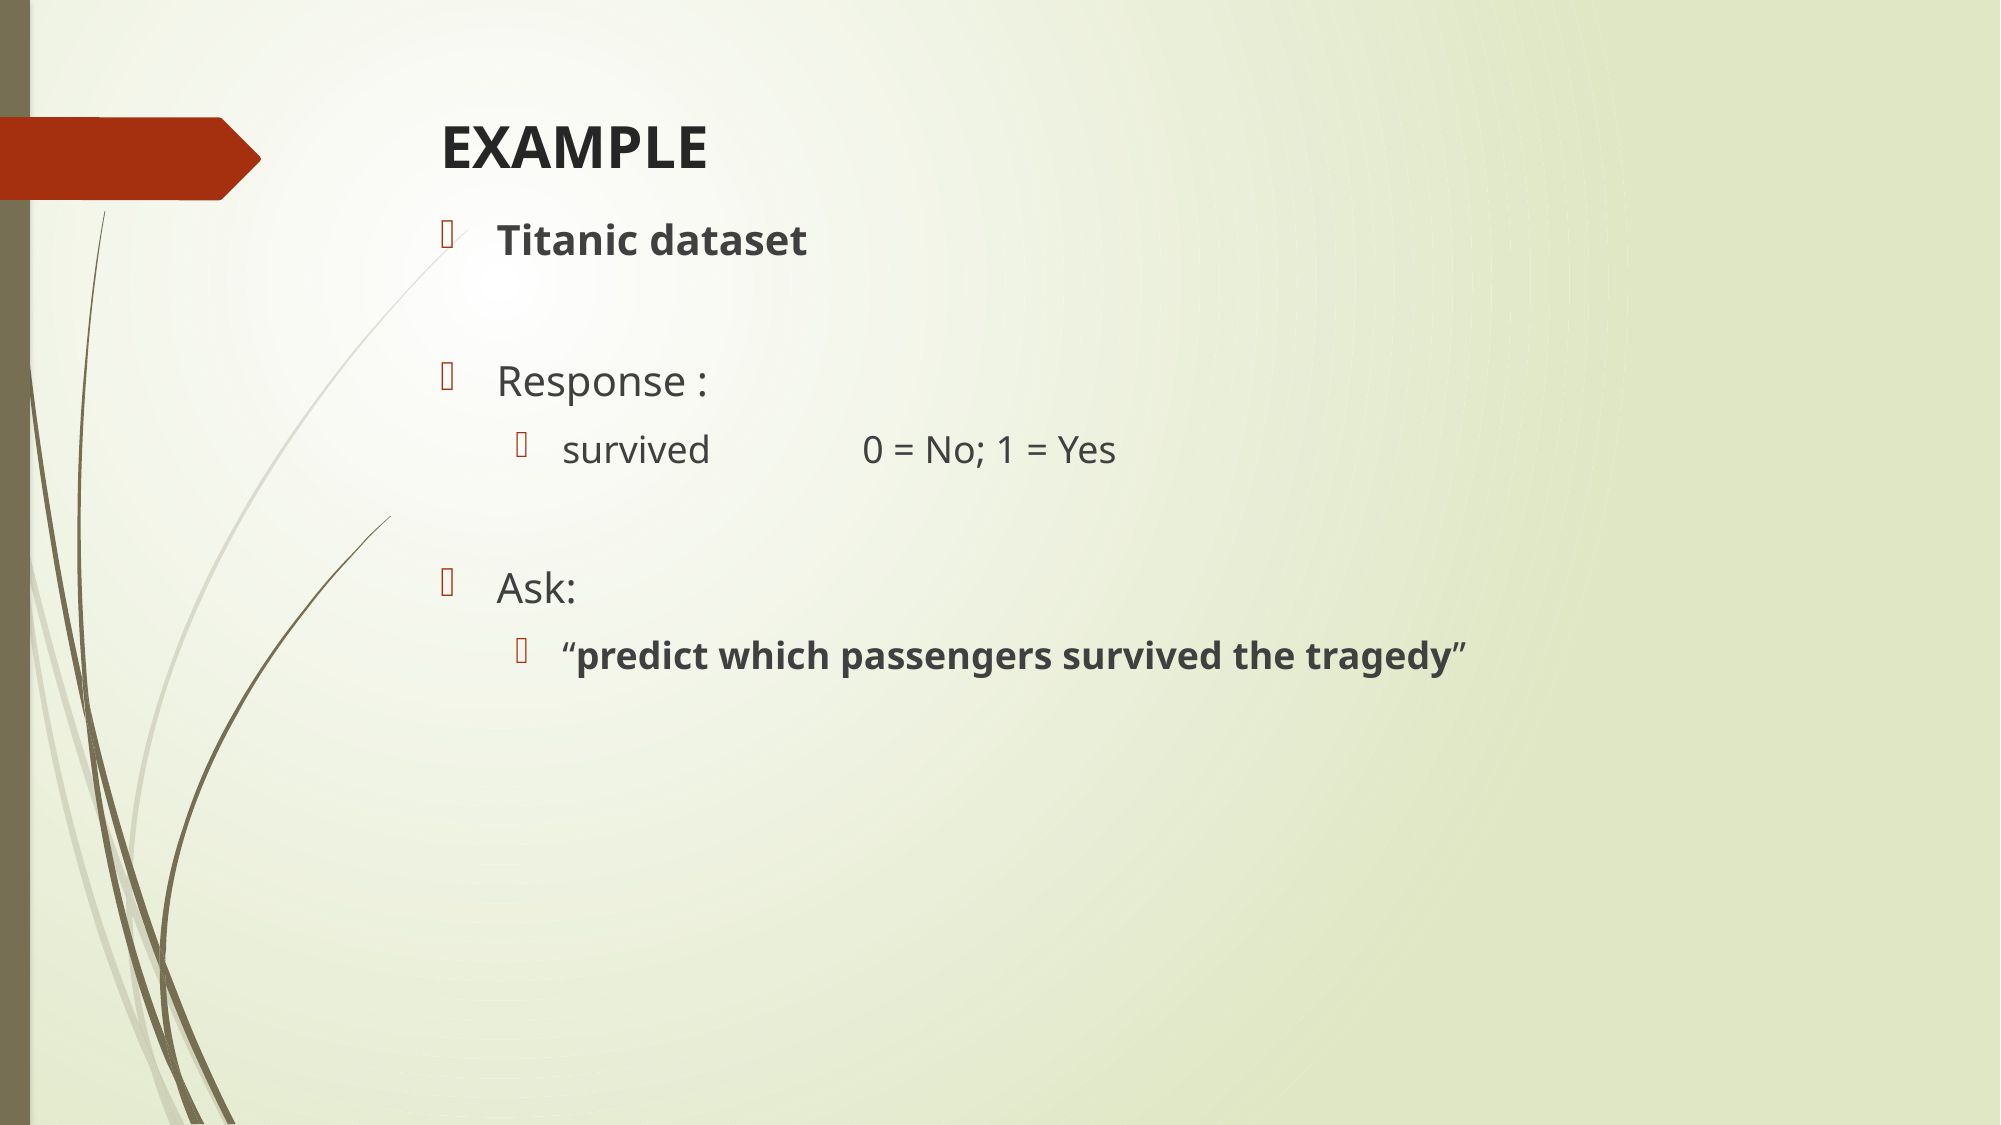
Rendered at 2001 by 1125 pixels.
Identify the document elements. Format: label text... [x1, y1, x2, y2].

list Titanic dataset Response : survived 0 = No; 1 = Yes Ask: “predict which passengers survived the tragedy” [425, 206, 1888, 970]
title EXAMPLE [425, 102, 1888, 206]
